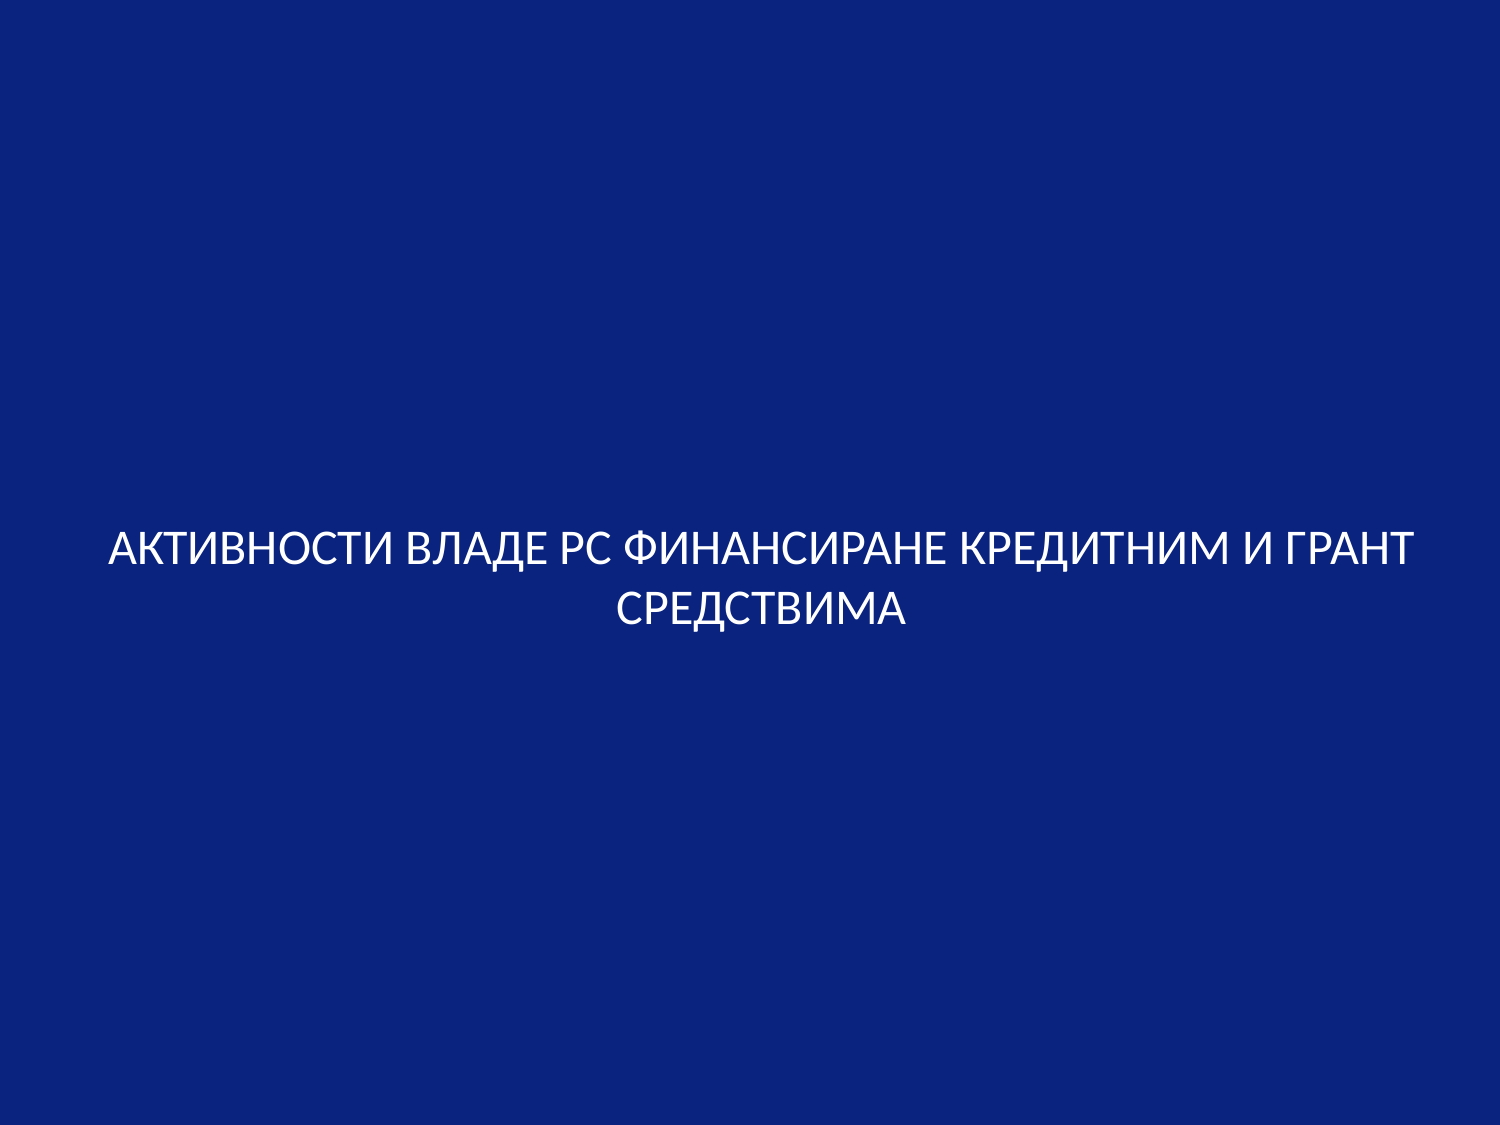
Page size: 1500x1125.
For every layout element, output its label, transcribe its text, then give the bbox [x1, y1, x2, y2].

title АКТИВНОСТИ ВЛАДЕ РС ФИНАНСИРАНЕ КРЕДИТНИМ И ГРАНТ СРЕДСТВИМА [76, 515, 1447, 634]
